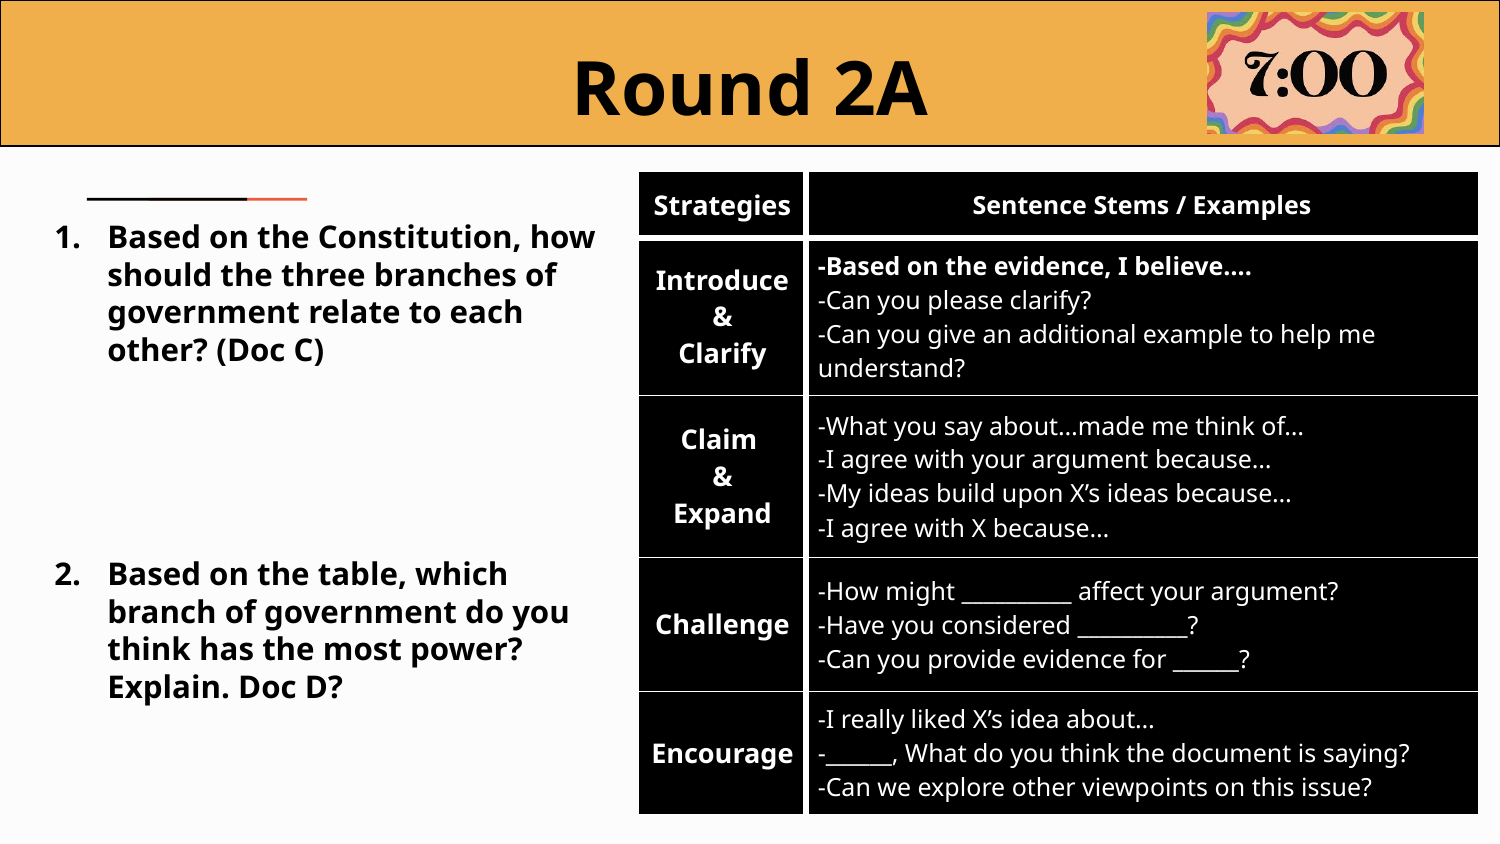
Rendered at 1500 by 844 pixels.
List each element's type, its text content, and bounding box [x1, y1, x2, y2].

slide_number ‹#› [1371, 815, 1462, 825]
table_cell Introduce & Clarify [639, 241, 803, 395]
table_cell -I really liked X’s idea about… -______, What do you think the document is saying? -Can we explore other viewpoints on this issue? [809, 692, 1478, 814]
table_cell -Based on the evidence, I believe…. -Can you please clarify? -Can you give an additional example to help me understand? [809, 241, 1478, 395]
table_header Sentence Stems / Examples [809, 172, 1478, 235]
table_header Strategies [639, 172, 803, 235]
picture [1206, 11, 1424, 135]
table_cell Claim & Expand [639, 396, 803, 557]
table_cell Challenge [639, 558, 803, 691]
text_box [0, 0, 1500, 146]
text_box Round 2A [45, 24, 1455, 147]
text_box Based on the Constitution, how should the three branches of government relate to each other? (Doc C) Based on the table, which branch of government do you think has the most power? Explain. Doc D? [17, 202, 638, 753]
table_cell Encourage [639, 692, 803, 814]
table_cell -How might __________ affect your argument? -Have you considered __________? -Can you provide evidence for ______? [809, 558, 1478, 691]
table_cell -What you say about…made me think of… -I agree with your argument because… -My ideas build upon X’s ideas because… -I agree with X because… [809, 396, 1478, 557]
